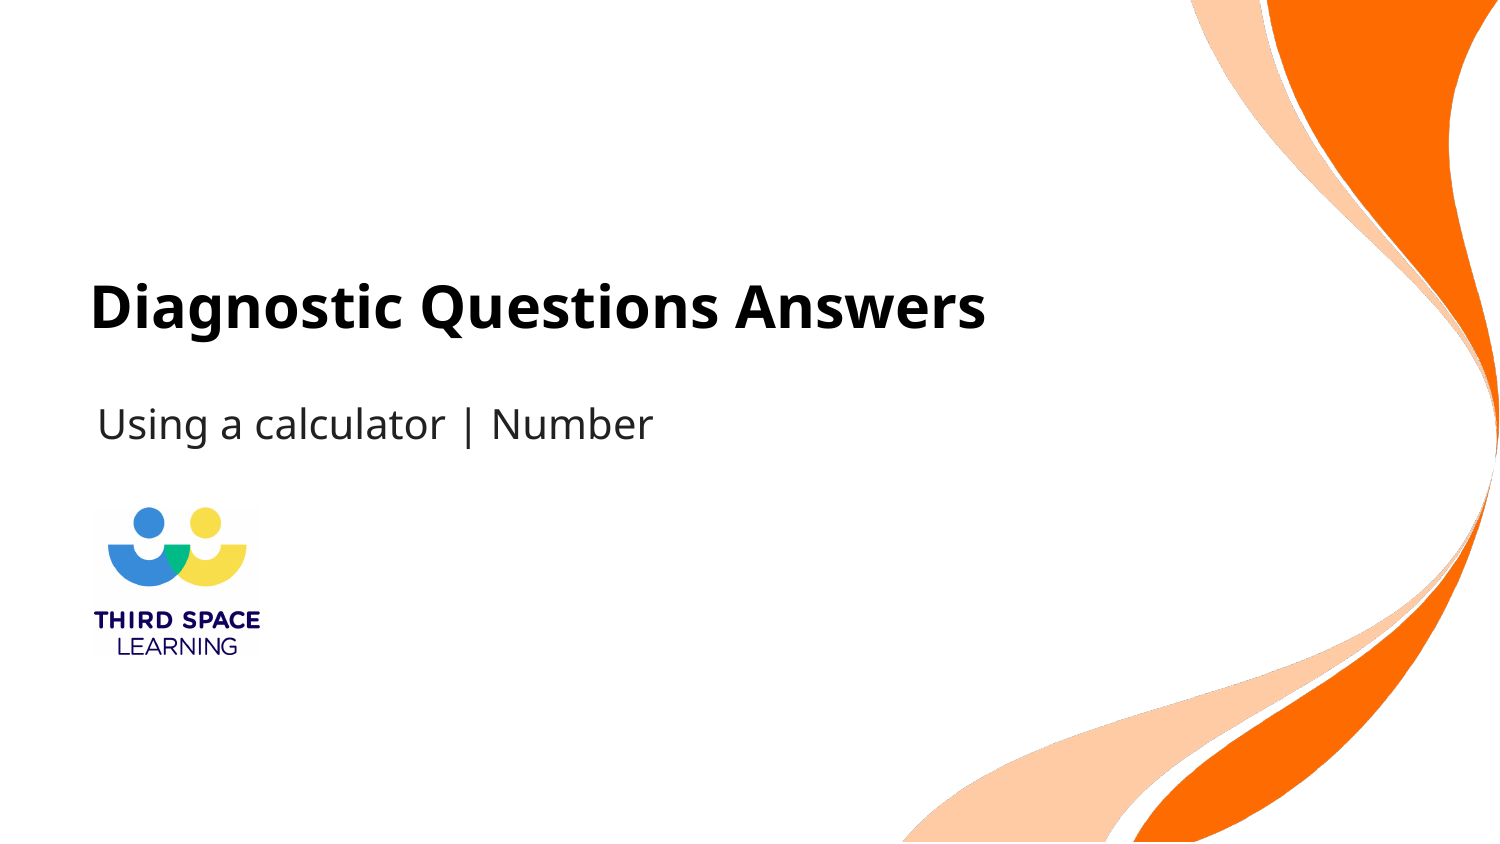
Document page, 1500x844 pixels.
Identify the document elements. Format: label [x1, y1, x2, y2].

picture [94, 507, 260, 655]
picture [902, 0, 1500, 842]
